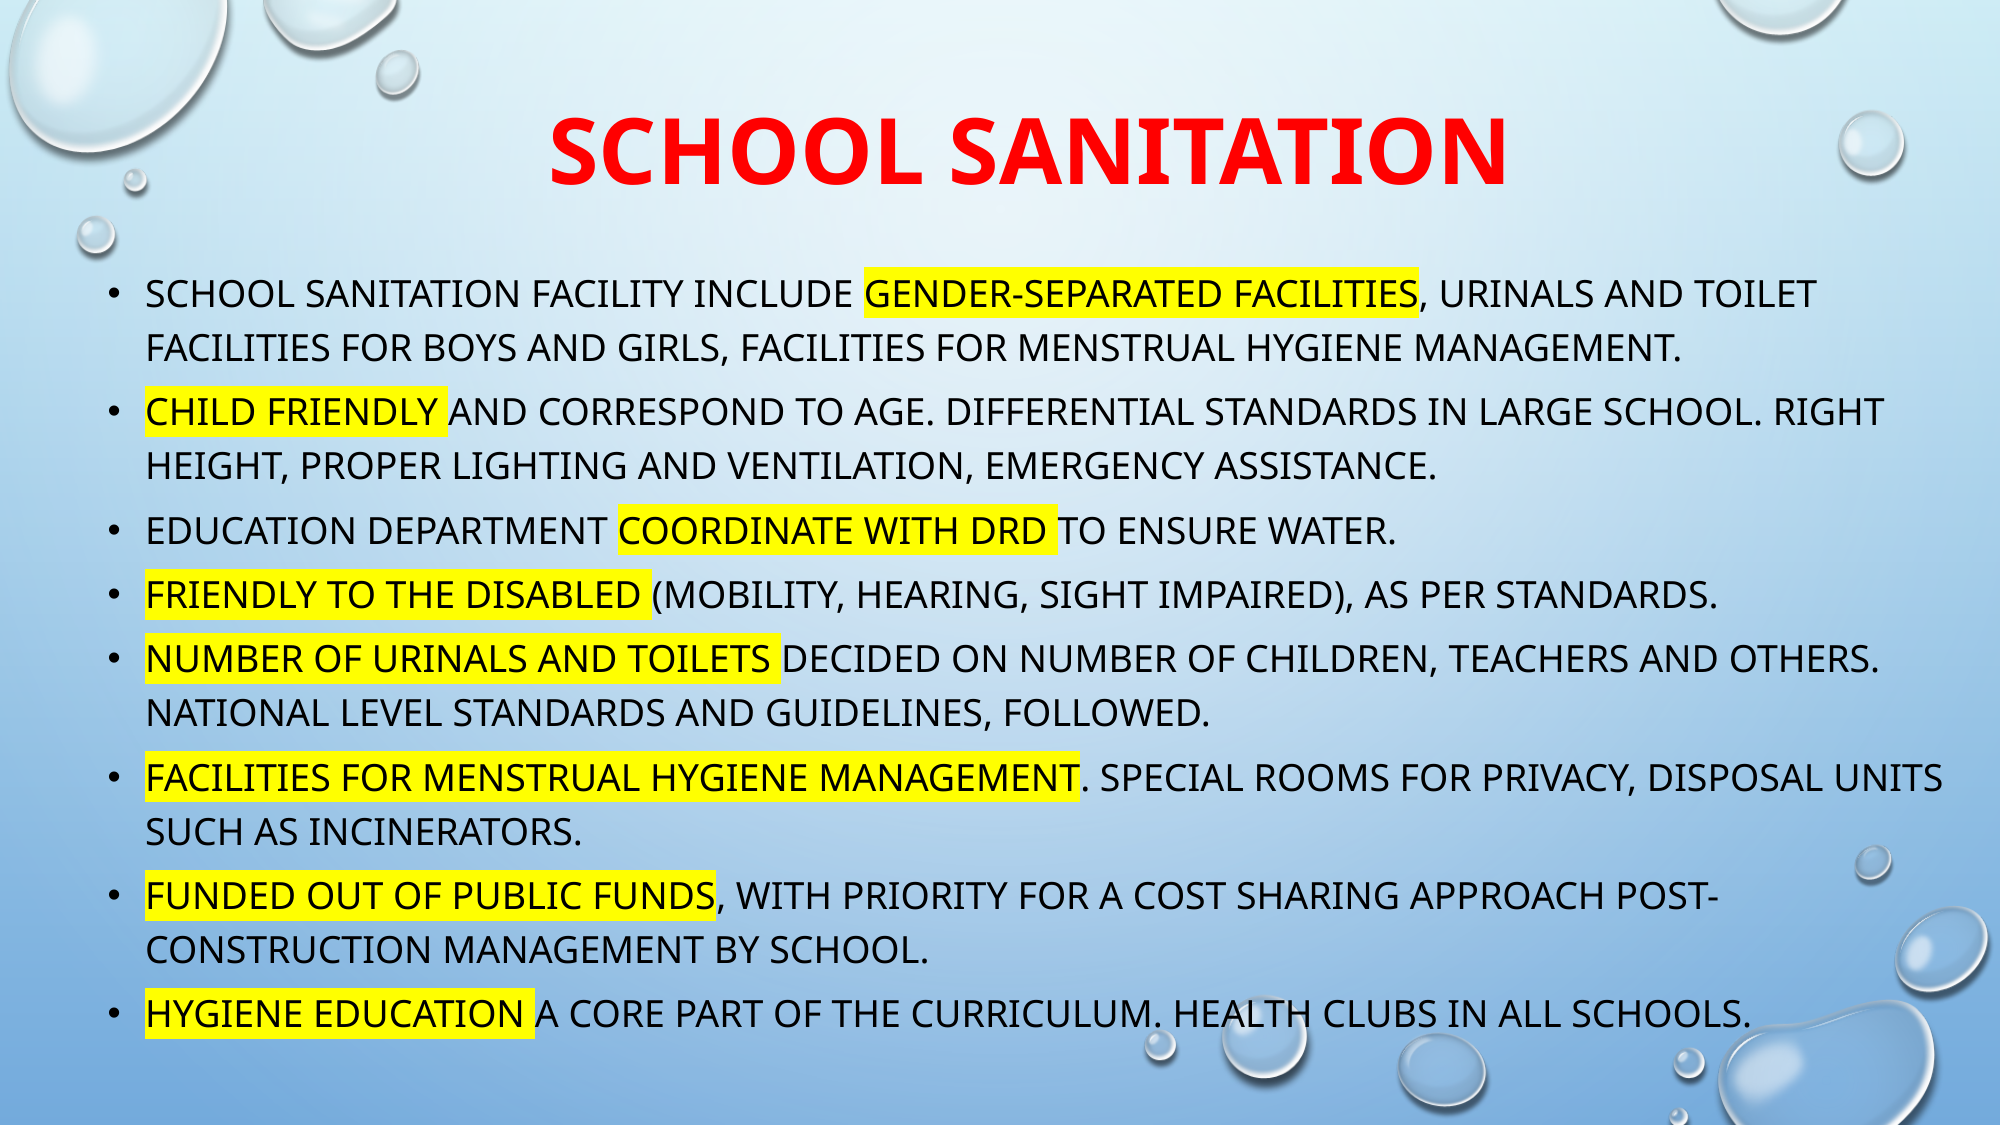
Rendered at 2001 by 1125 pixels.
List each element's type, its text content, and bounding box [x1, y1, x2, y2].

list school sanitation facility include gender-separated facilities, urinals and toilet facilities for boys and girls, facilities for Menstrual Hygiene Management. child friendly and correspond to age. differential standards in large school. right height, proper lighting and ventilation, emergency assistance. education department coordinate with DRD to ensure water. friendly to the disabled (mobility, hearing, sight impaired), as per standards. number of urinals and toilets decided on number of children, teachers and others. National level standards and guidelines, followed. facilities for Menstrual Hygiene Management. special rooms for privacy, disposal units such as incinerators. funded out of public funds, with priority for a cost sharing approach Post-construction management by school. Hygiene education a core part of the curriculum. Health clubs in all schools. [17, 253, 1962, 1080]
title School sanitation [180, 56, 1881, 253]
picture [0, 0, 2000, 1125]
